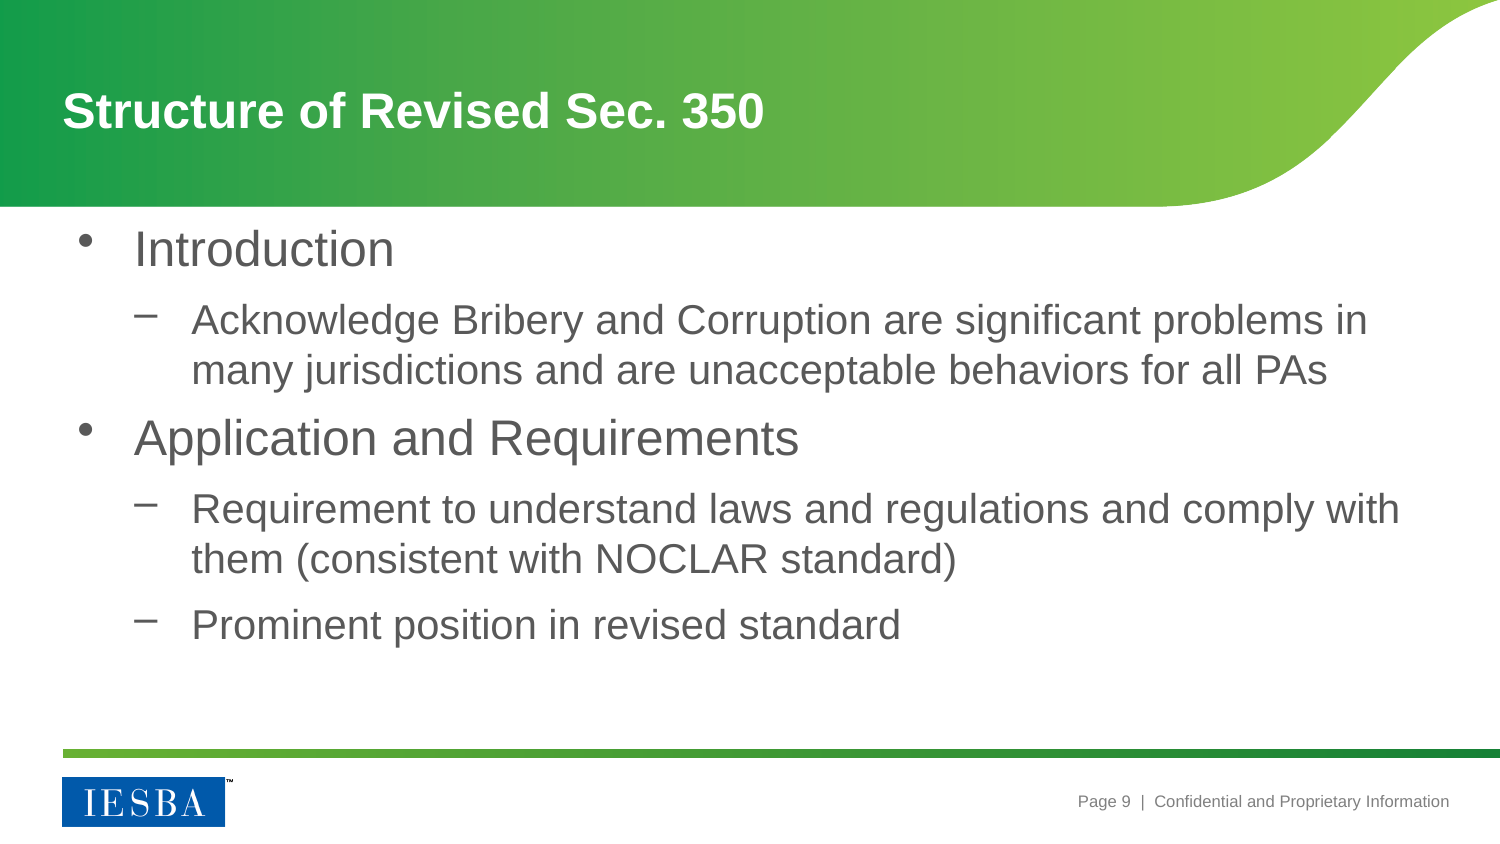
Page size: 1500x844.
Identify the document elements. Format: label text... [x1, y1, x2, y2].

picture [0, 0, 1500, 207]
picture [62, 777, 233, 827]
title Structure of Revised Sec. 350 [62, 75, 1300, 142]
list Introduction Acknowledge Bribery and Corruption are significant problems in many jurisdictions and are unacceptable behaviors for all PAs Application and Requirements Requirement to understand laws and regulations and comply with them (consistent with NOCLAR standard) Prominent position in revised standard [62, 209, 1450, 724]
